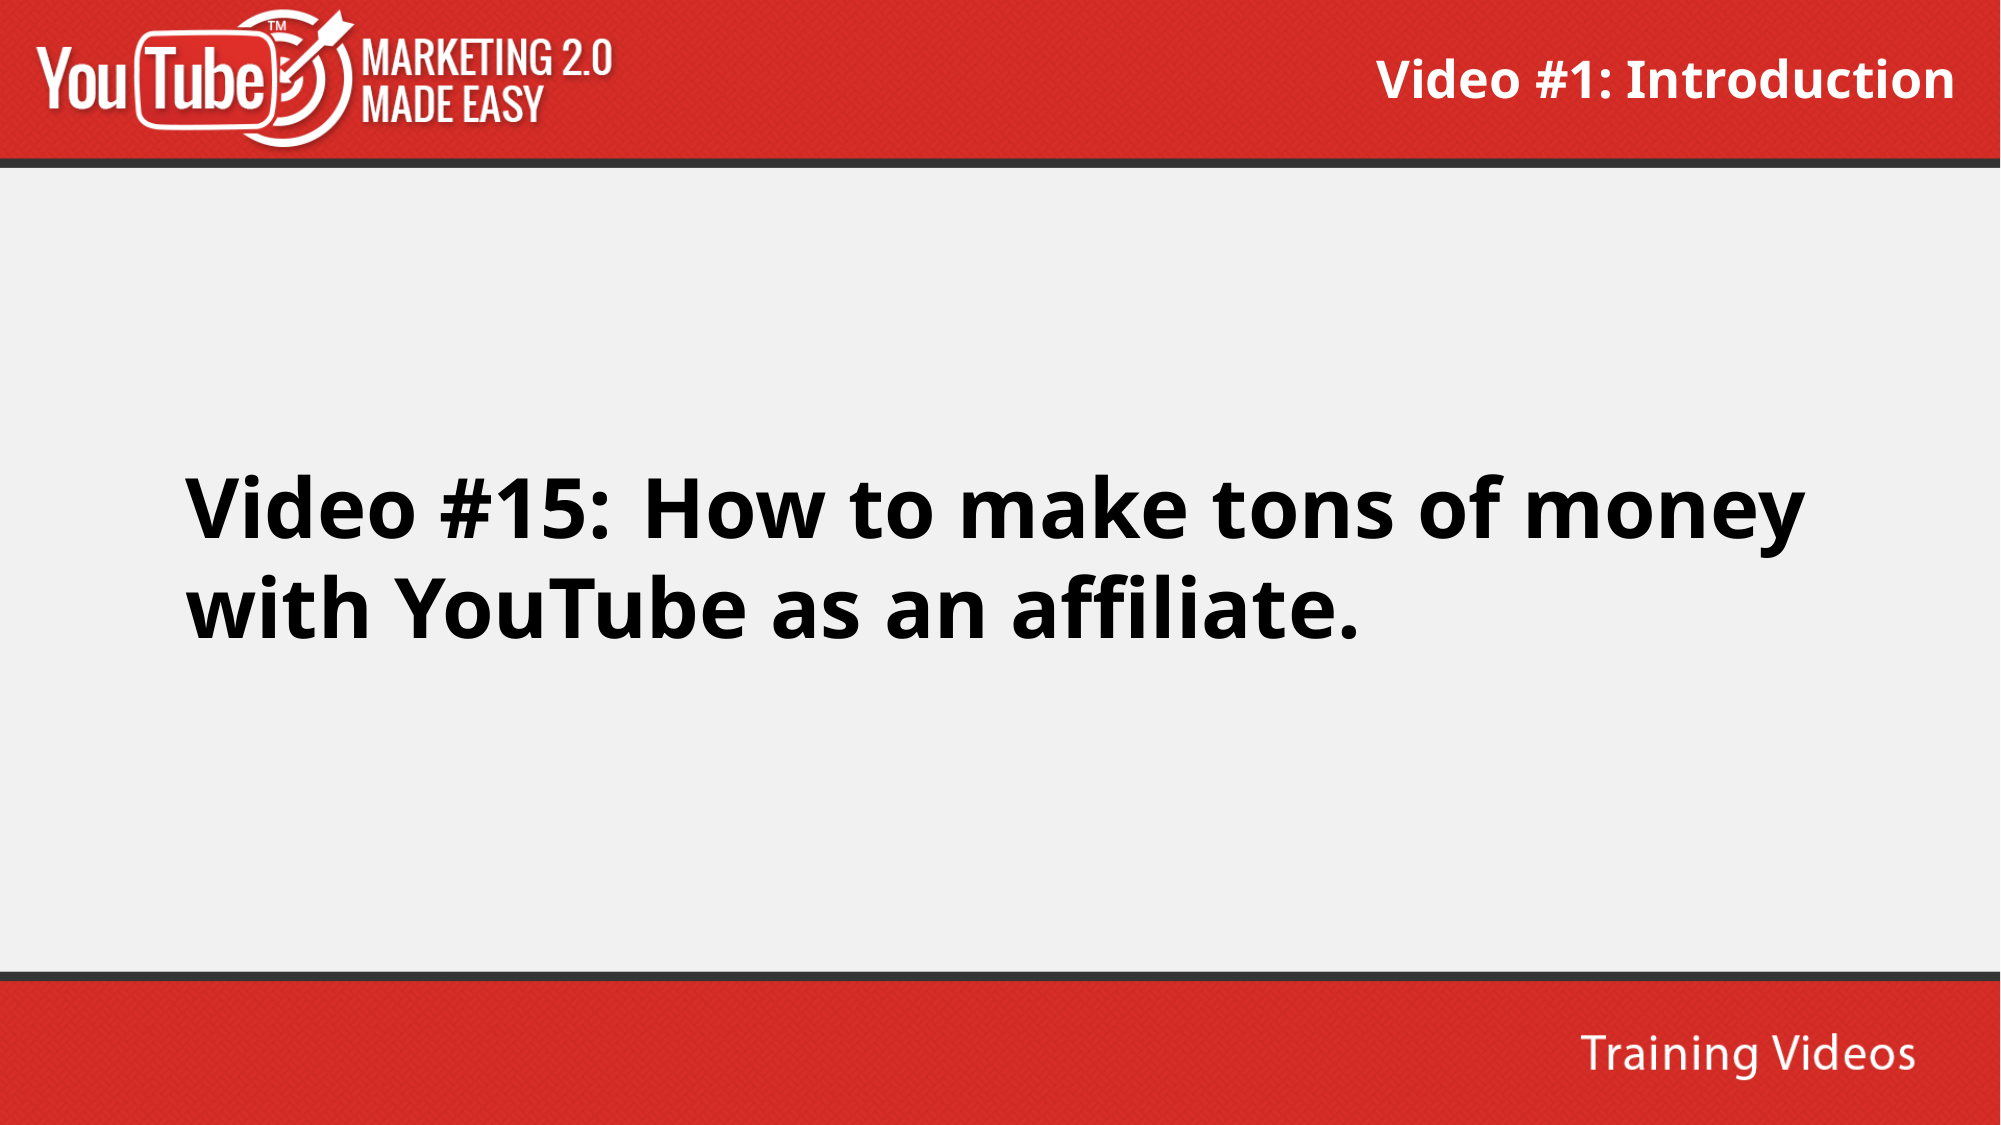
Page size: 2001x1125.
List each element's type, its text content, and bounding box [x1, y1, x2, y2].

text_box How to make tons of money with YouTube as an affiliate. [170, 447, 1835, 663]
text_box Video #1: Introduction [1223, 39, 1972, 117]
picture [0, 0, 2001, 1125]
